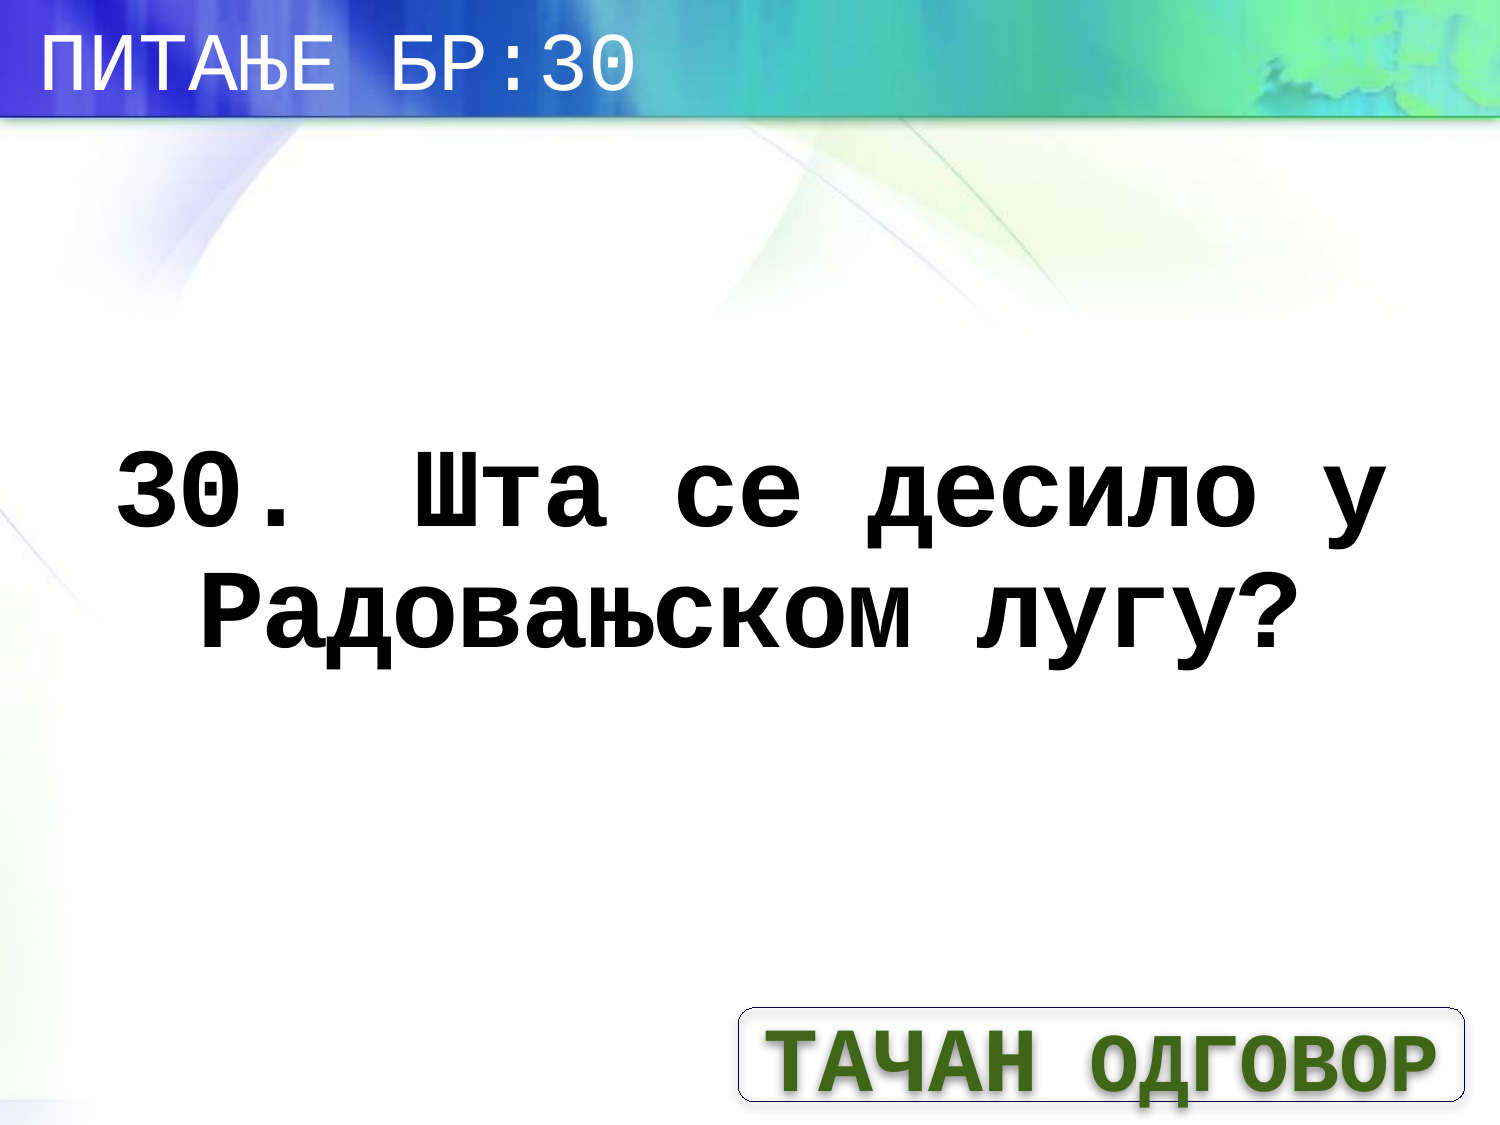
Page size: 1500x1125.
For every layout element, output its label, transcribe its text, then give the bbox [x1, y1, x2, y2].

text_box ТАЧАН ОДГОВОР [738, 1007, 1465, 1102]
text_box ПИТАЊЕ БР:30 [23, 0, 692, 115]
picture [0, 0, 1500, 1125]
title 30. Шта се десило у Радовањском лугу? [93, 152, 1407, 950]
